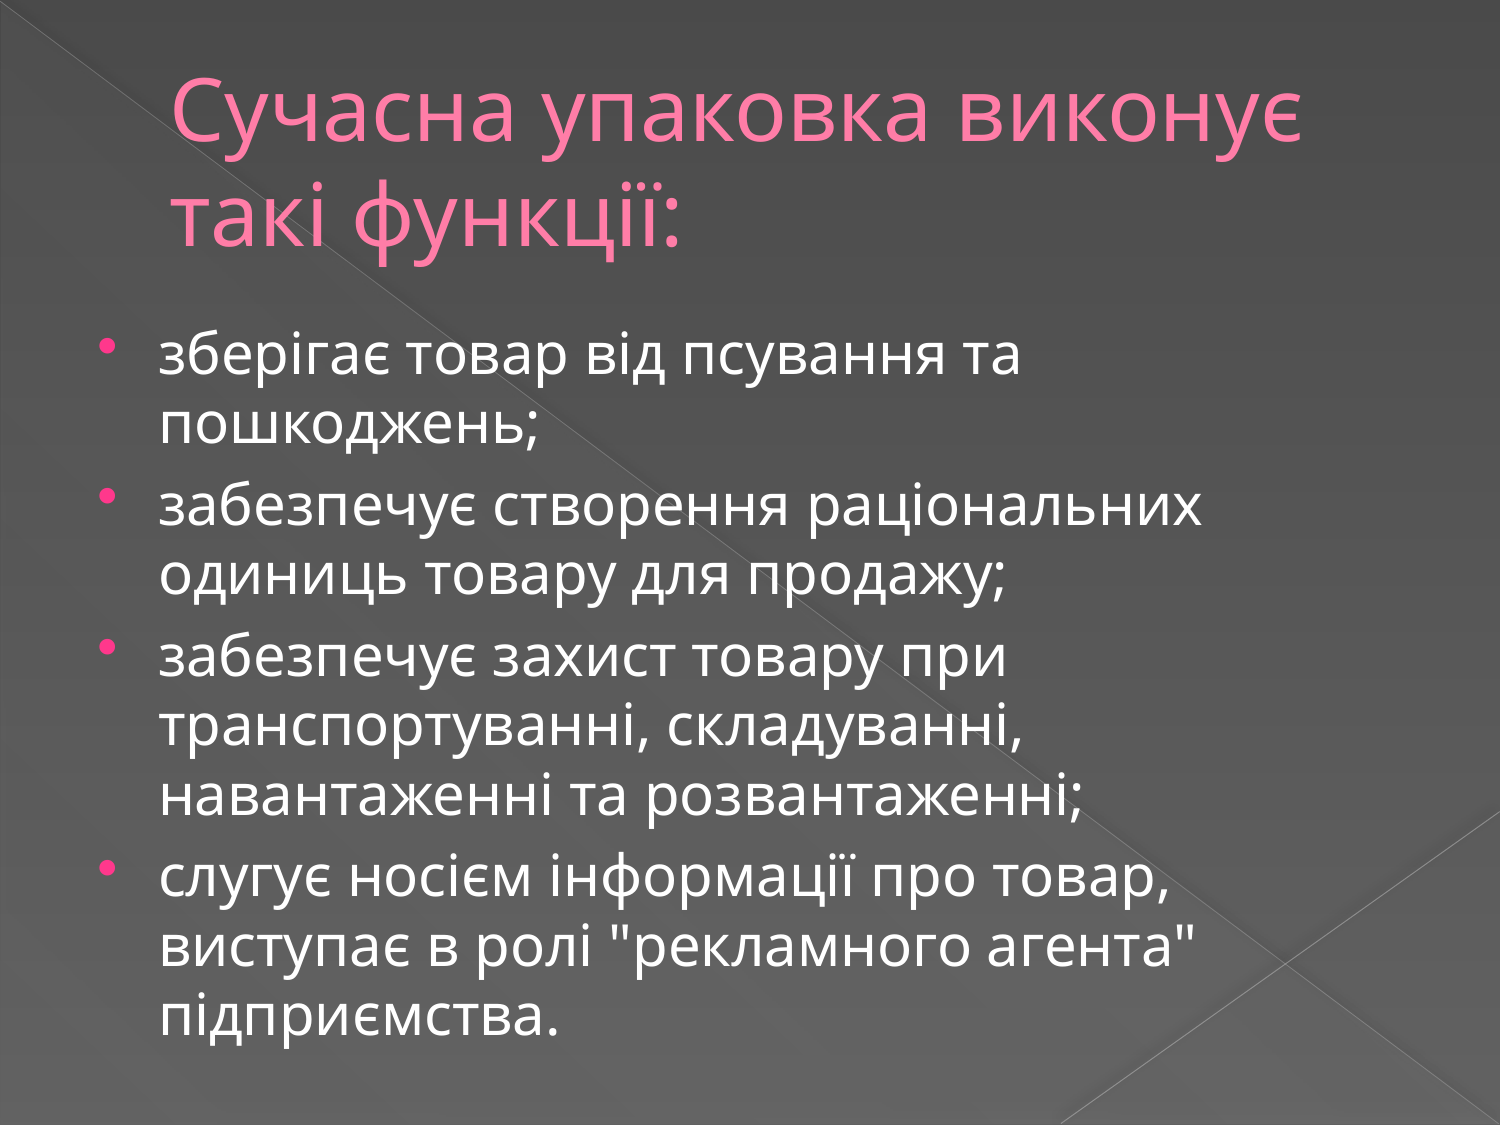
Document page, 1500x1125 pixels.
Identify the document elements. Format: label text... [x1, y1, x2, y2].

list зберігає товар від псування та пошкоджень; забезпечує створення раціональних одиниць товару для продажу; забезпечує захист товару при транспортуванні, складуванні, навантаженні та розвантаженні; слугує носієм інформації про товар, виступає в ролі "рекламного агента" підприємства. [75, 308, 1425, 1059]
title Сучасна упаковка виконує такі функції: [75, 43, 1425, 274]
